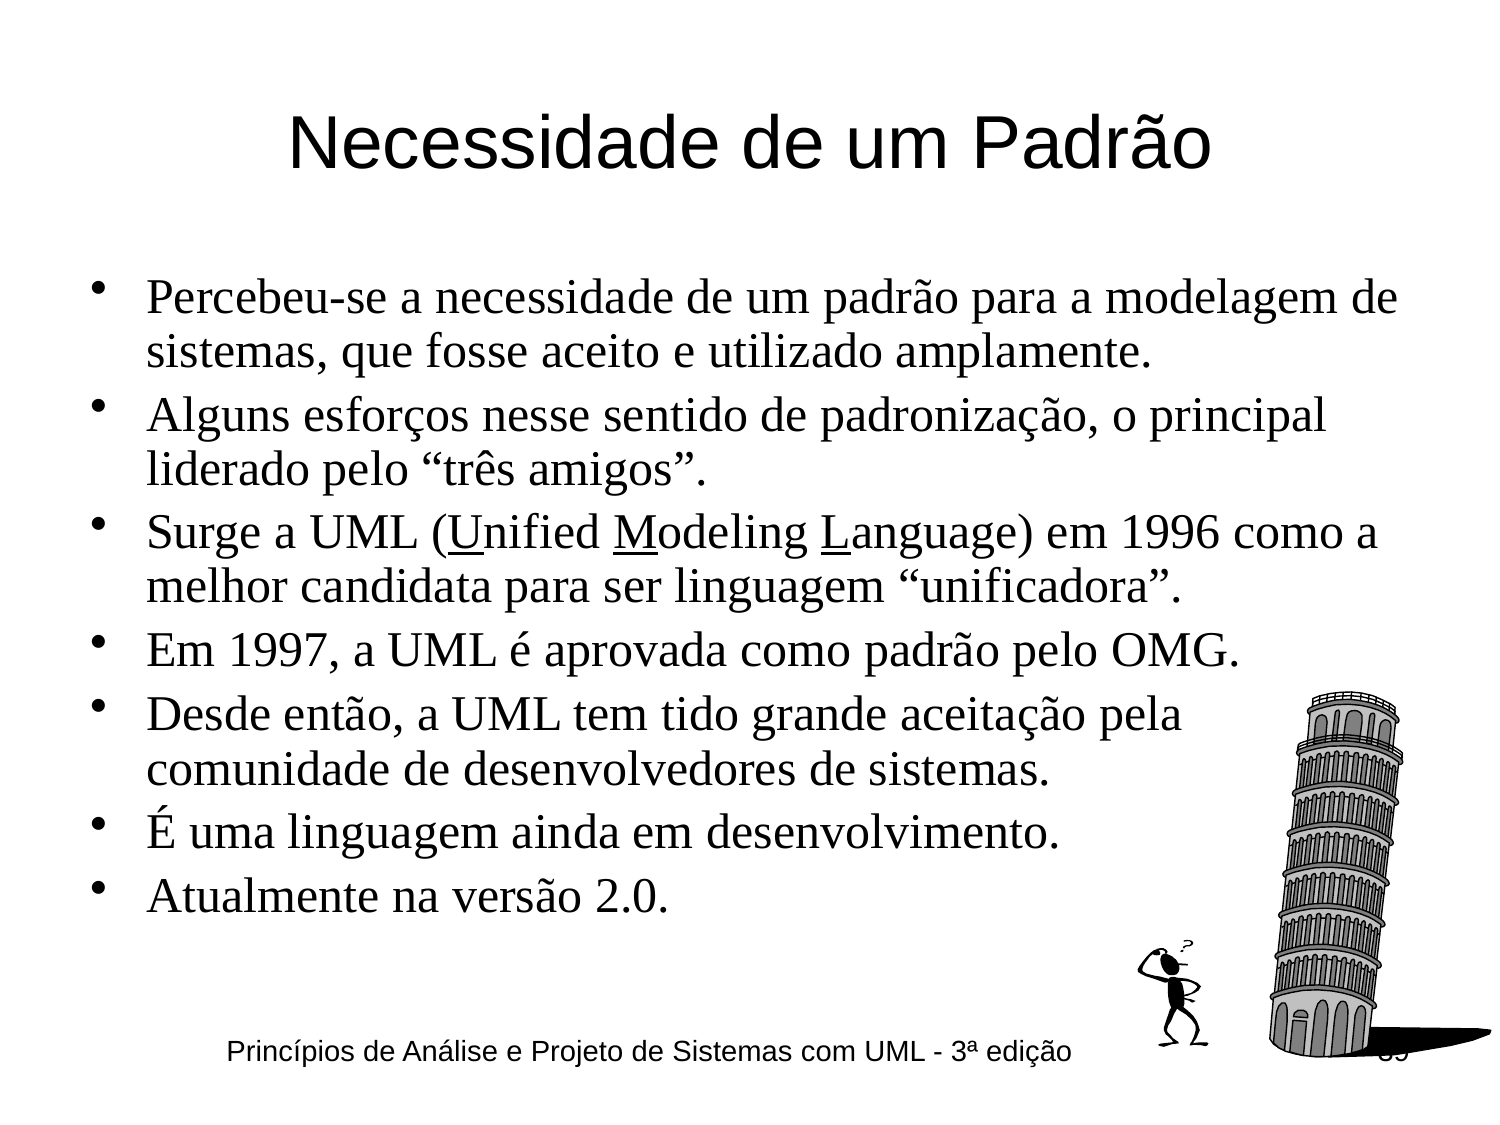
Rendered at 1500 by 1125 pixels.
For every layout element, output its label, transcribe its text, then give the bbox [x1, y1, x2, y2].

slide_number 39 [1237, 1024, 1426, 1103]
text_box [1267, 690, 1493, 1059]
title Necessidade de um Padrão [74, 44, 1426, 233]
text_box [1137, 939, 1209, 1048]
footer Princípios de Análise e Projeto de Sistemas com UML - 3ª edição [74, 1024, 1226, 1103]
list Percebeu-se a necessidade de um padrão para a modelagem de sistemas, que fosse aceito e utilizado amplamente. Alguns esforços nesse sentido de padronização, o principal liderado pelo “três amigos”. Surge a UML (Unified Modeling Language) em 1996 como a melhor candidata para ser linguagem “unificadora”. Em 1997, a UML é aprovada como padrão pelo OMG. Desde então, a UML tem tido grande aceitação pela comunidade de desenvolvedores de sistemas. É uma linguagem ainda em desenvolvimento. Atualmente na versão 2.0. [74, 262, 1426, 1006]
